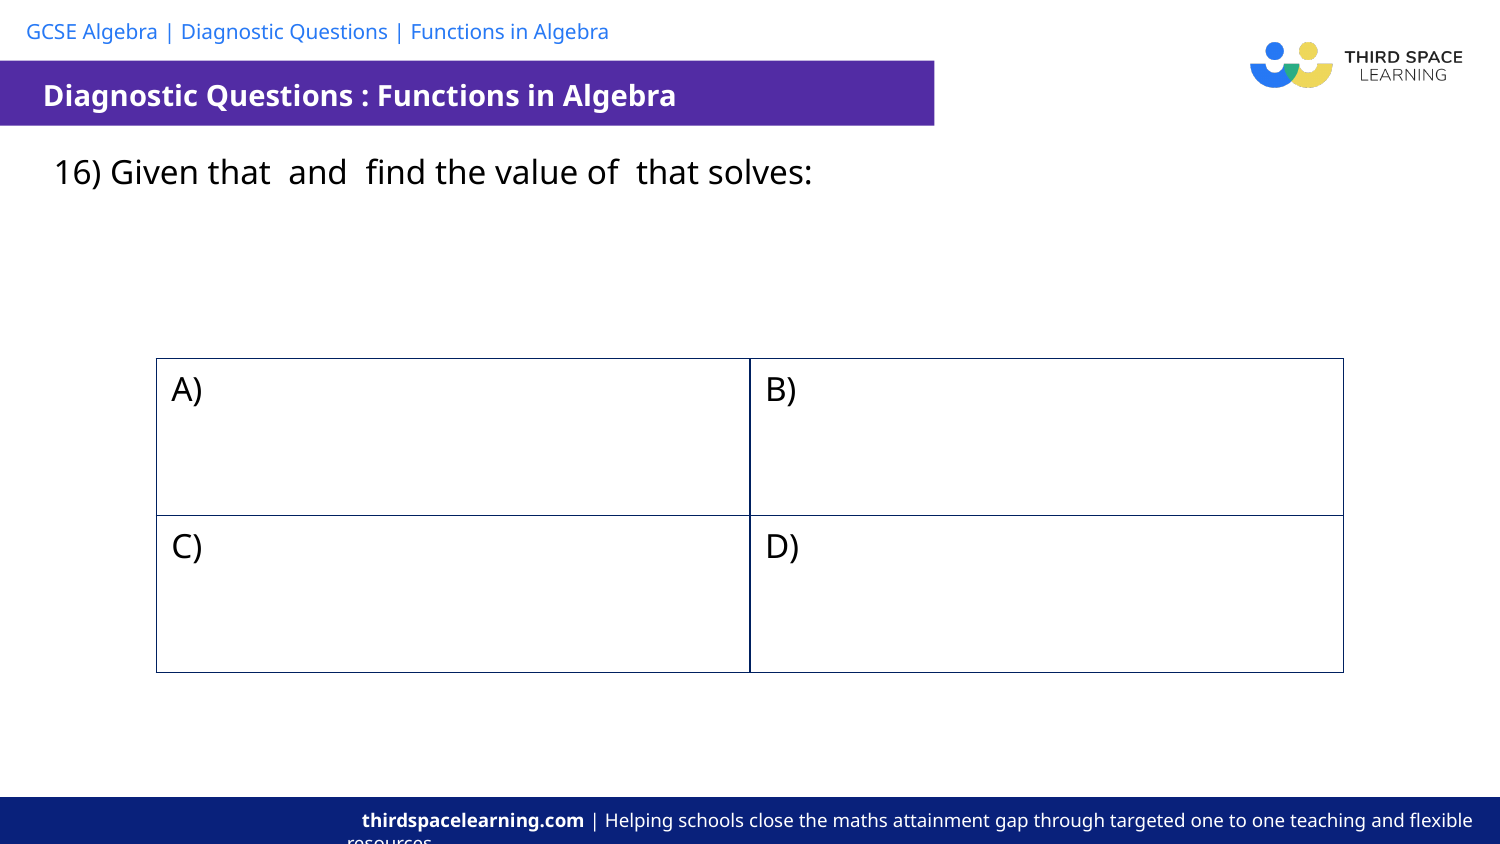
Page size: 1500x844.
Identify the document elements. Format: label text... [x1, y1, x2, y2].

picture [1250, 33, 1465, 99]
text_box Diagnostic Questions : Functions in Algebra [27, 61, 849, 127]
